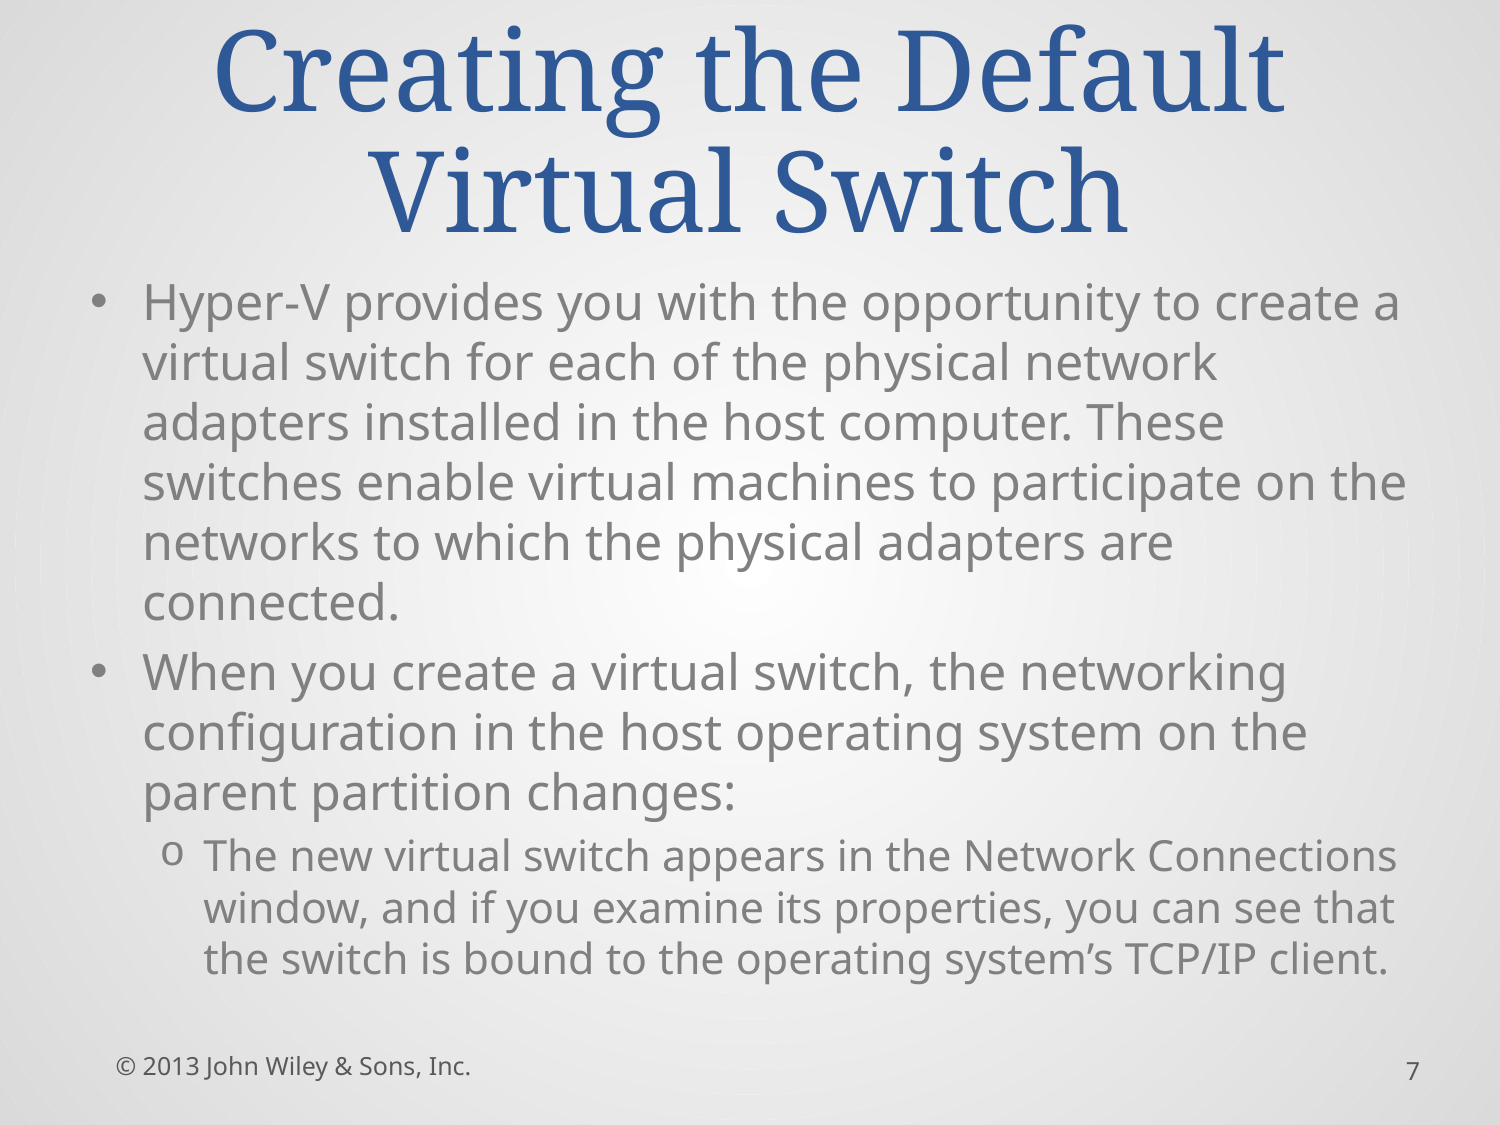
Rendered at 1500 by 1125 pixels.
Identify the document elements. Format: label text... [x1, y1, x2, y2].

title Creating the Default Virtual Switch [75, 0, 1425, 262]
footer © 2013 John Wiley & Sons, Inc. [108, 1037, 576, 1098]
list Hyper-V provides you with the opportunity to create a virtual switch for each of the physical network adapters installed in the host computer. These switches enable virtual machines to participate on the networks to which the physical adapters are connected. When you create a virtual switch, the networking configuration in the host operating system on the parent partition changes: The new virtual switch appears in the Network Connections window, and if you examine its properties, you can see that the switch is bound to the operating system’s TCP/IP client. [75, 262, 1425, 1005]
slide_number 7 [1401, 1042, 1494, 1103]
